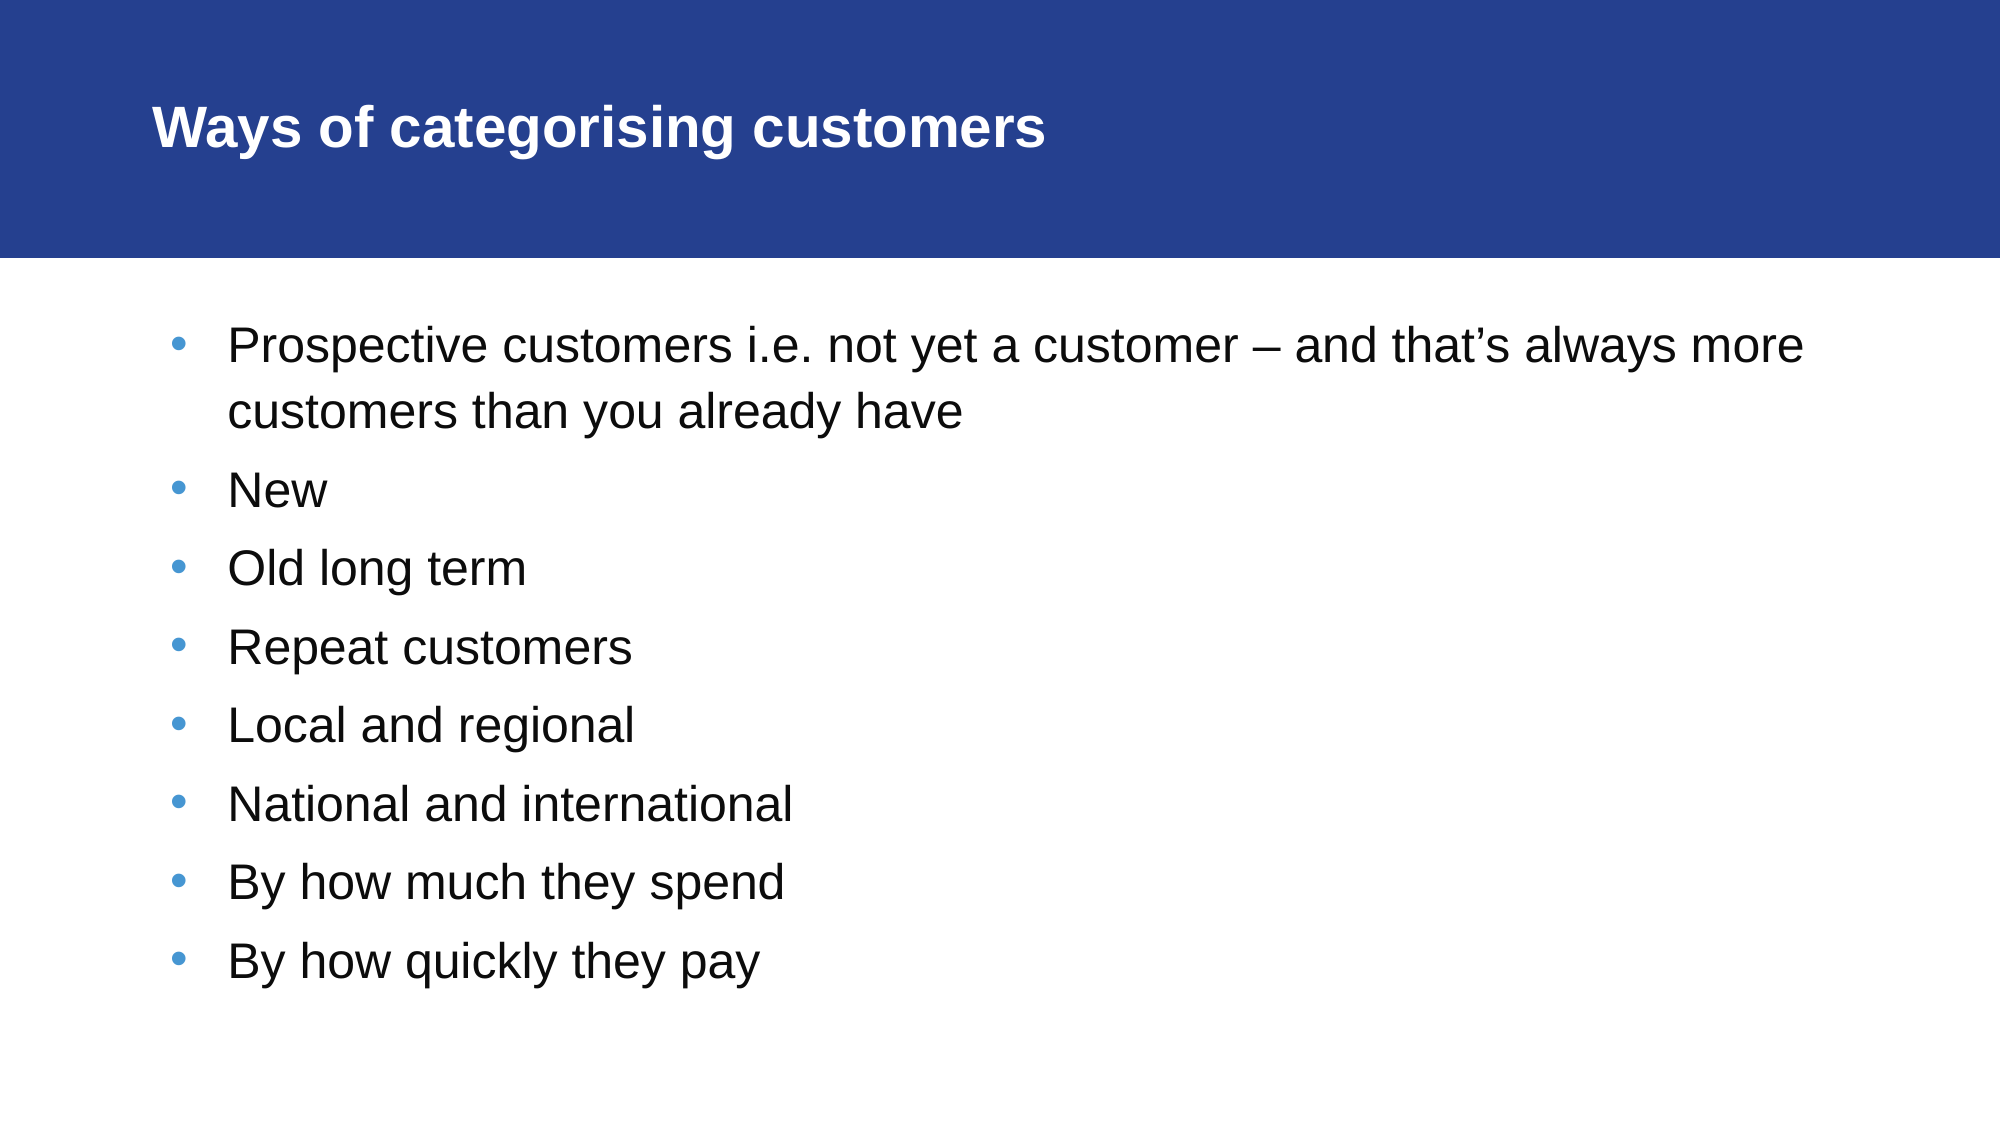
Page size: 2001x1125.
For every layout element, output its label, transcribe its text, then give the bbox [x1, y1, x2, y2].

list Prospective customers i.e. not yet a customer – and that’s always more customers than you already have New Old long term Repeat customers Local and regional National and international By how much they spend By how quickly they pay [137, 299, 1863, 1025]
title Ways of categorising customers [137, 20, 1863, 238]
